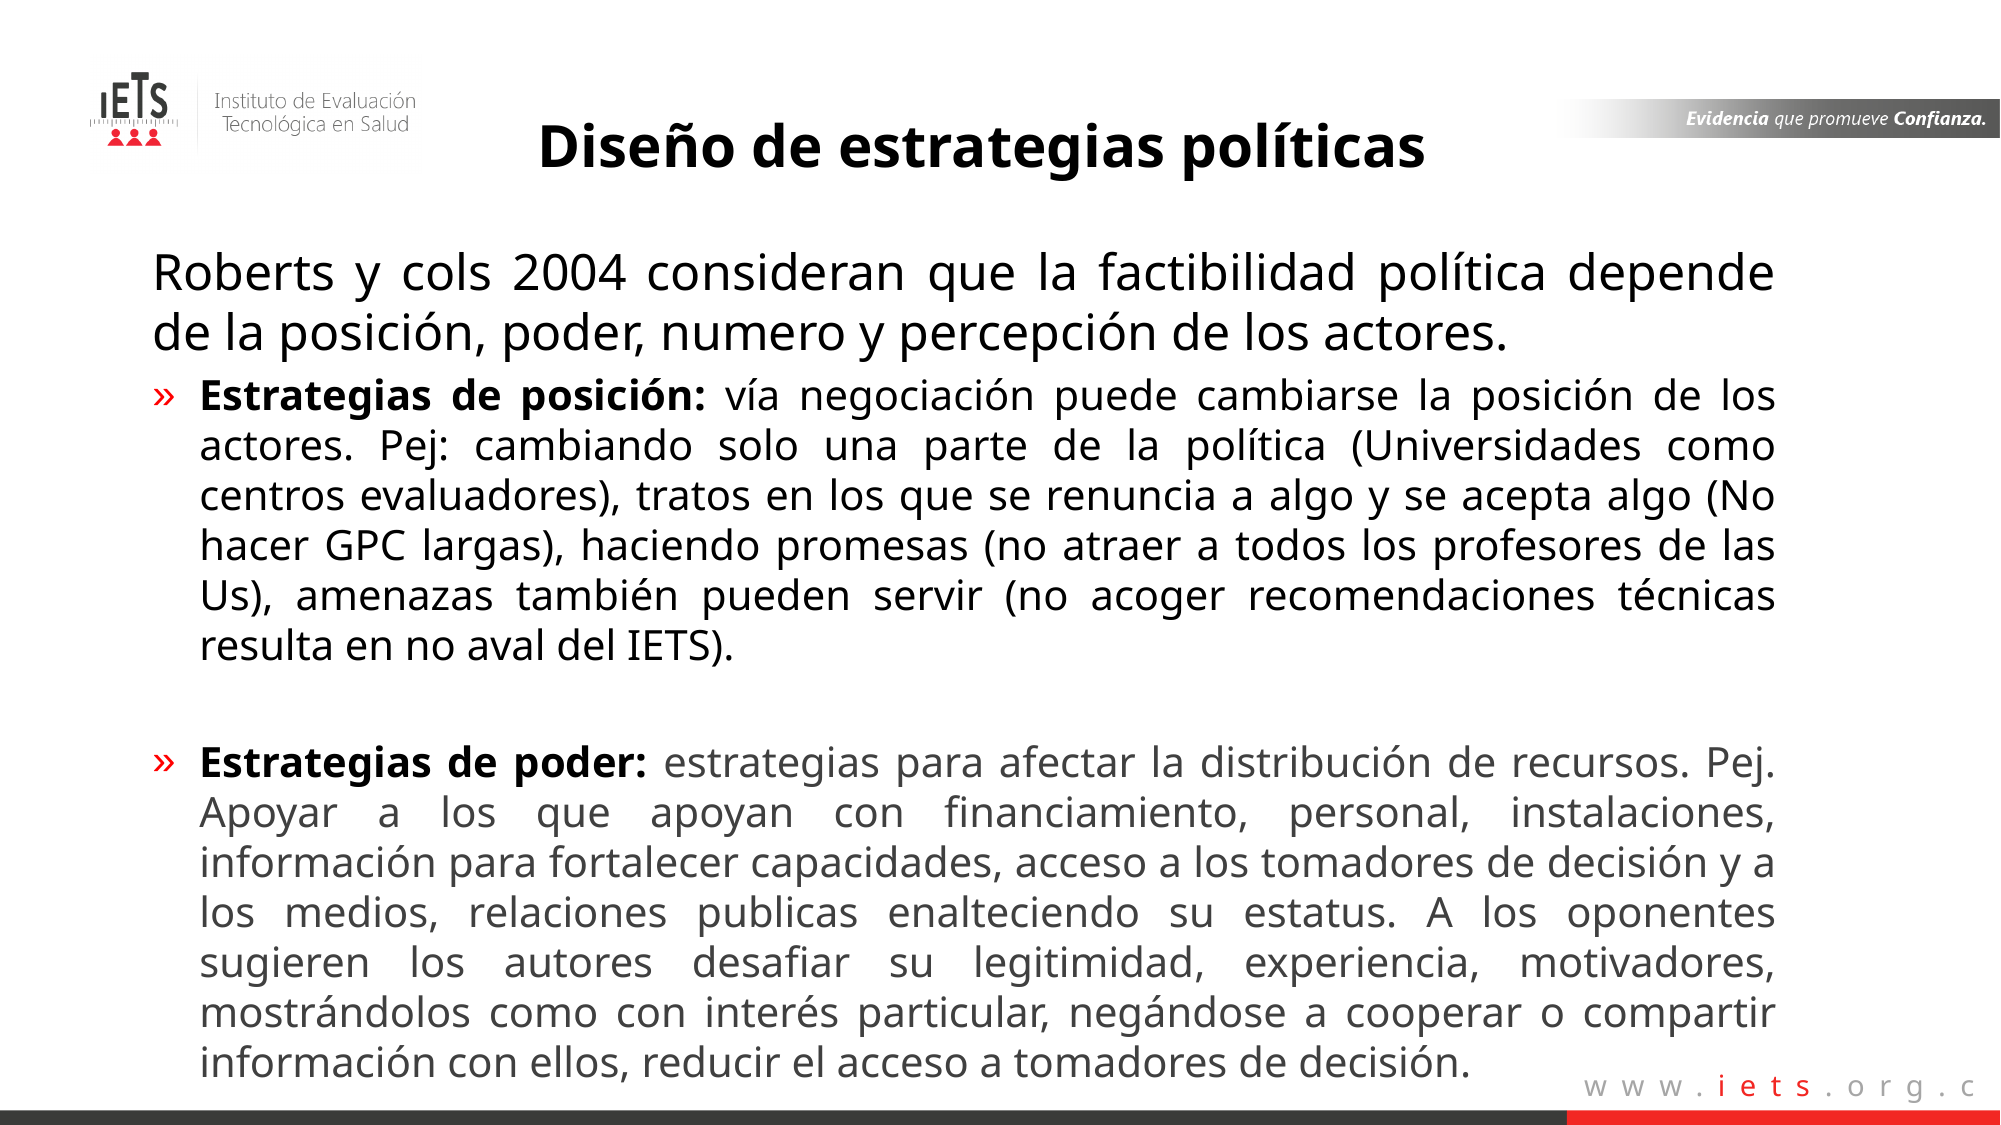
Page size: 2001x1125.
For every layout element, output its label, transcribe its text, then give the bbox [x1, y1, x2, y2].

picture [90, 54, 422, 174]
text_box Diseño de estrategias políticas [350, 101, 1615, 208]
text_box Roberts y cols 2004 consideran que la factibilidad política depende de la posición, poder, numero y percepción de los actores. Estrategias de posición: vía negociación puede cambiarse la posición de los actores. Pej: cambiando solo una parte de la política (Universidades como centros evaluadores), tratos en los que se renuncia a algo y se acepta algo (No hacer GPC largas), haciendo promesas (no atraer a todos los profesores de las Us), amenazas también pueden servir (no acoger recomendaciones técnicas resulta en no aval del IETS). Estrategias de poder: estrategias para afectar la distribución de recursos. Pej. Apoyar a los que apoyan con financiamiento, personal, instalaciones, información para fortalecer capacidades, acceso a los tomadores de decisión y a los medios, relaciones publicas enalteciendo su estatus. A los oponentes sugieren los autores desafiar su legitimidad, experiencia, motivadores, mostrándolos como con interés particular, negándose a cooperar o compartir información con ellos, reducir el acceso a tomadores de decisión. [137, 233, 1792, 931]
picture [1546, 99, 2000, 138]
